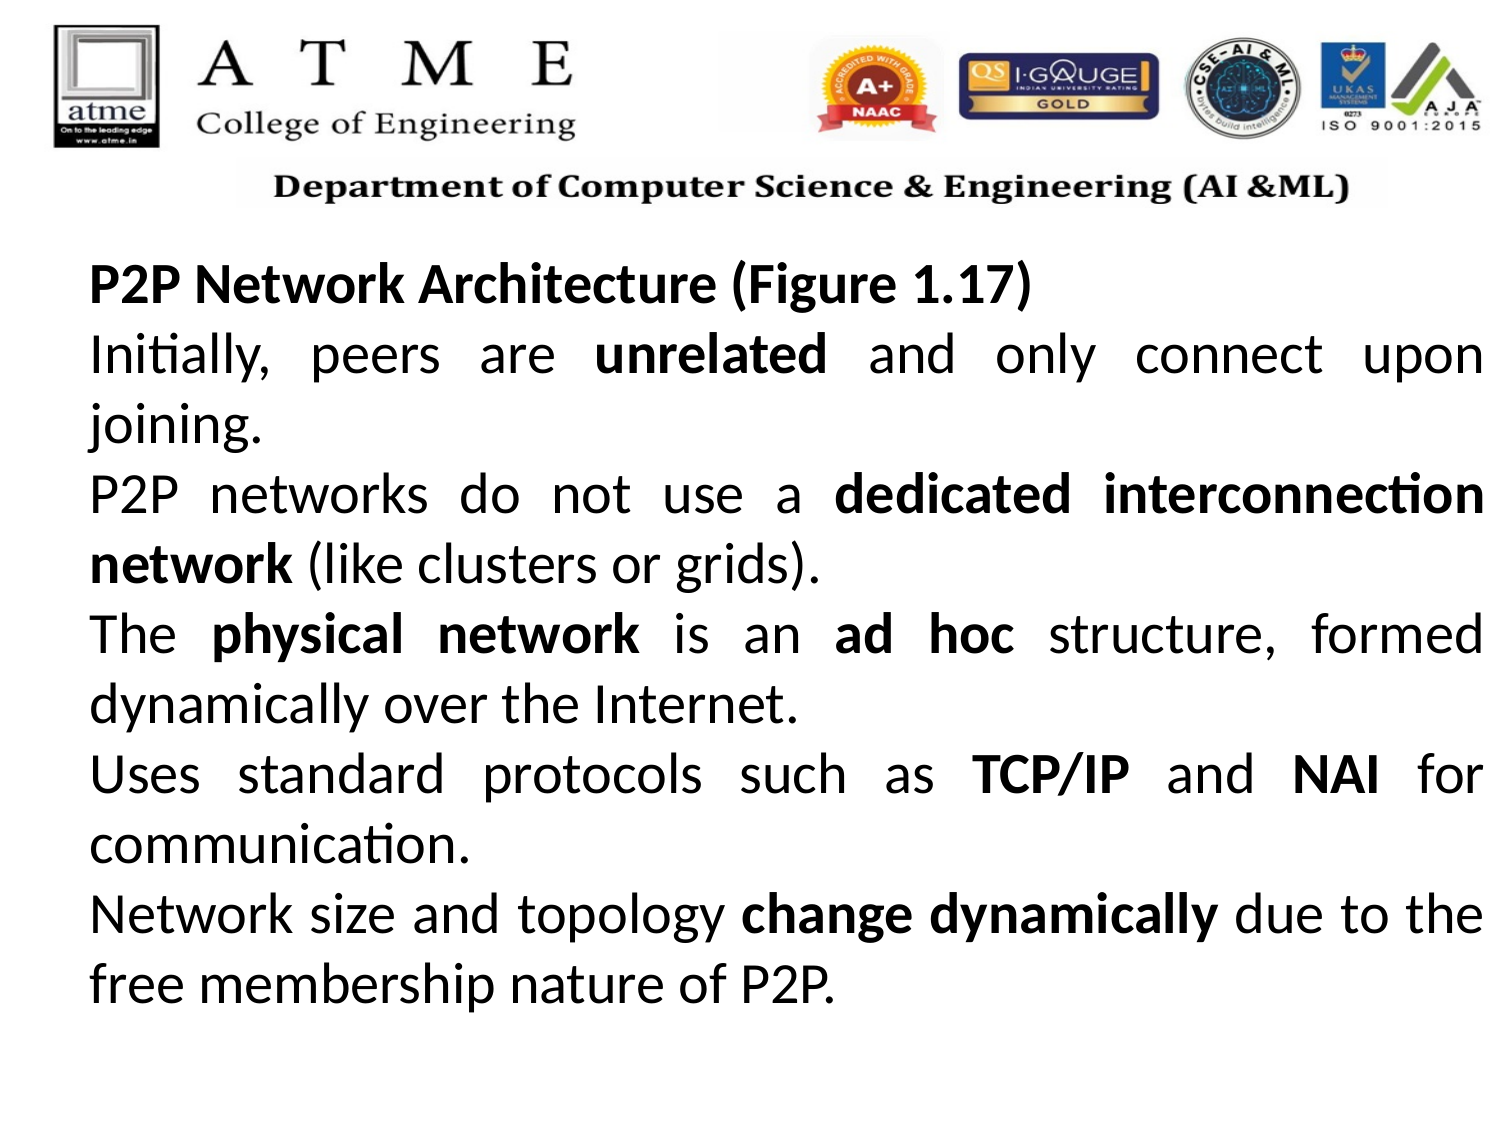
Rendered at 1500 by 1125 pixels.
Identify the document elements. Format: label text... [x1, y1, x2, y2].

picture [24, 0, 1500, 226]
text_box P2P Network Architecture (Figure 1.17) Initially, peers are unrelated and only connect upon joining. P2P networks do not use a dedicated interconnection network (like clusters or grids). The physical network is an ad hoc structure, formed dynamically over the Internet. Uses standard protocols such as TCP/IP and NAI for communication. Network size and topology change dynamically due to the free membership nature of P2P. [74, 237, 1500, 1023]
